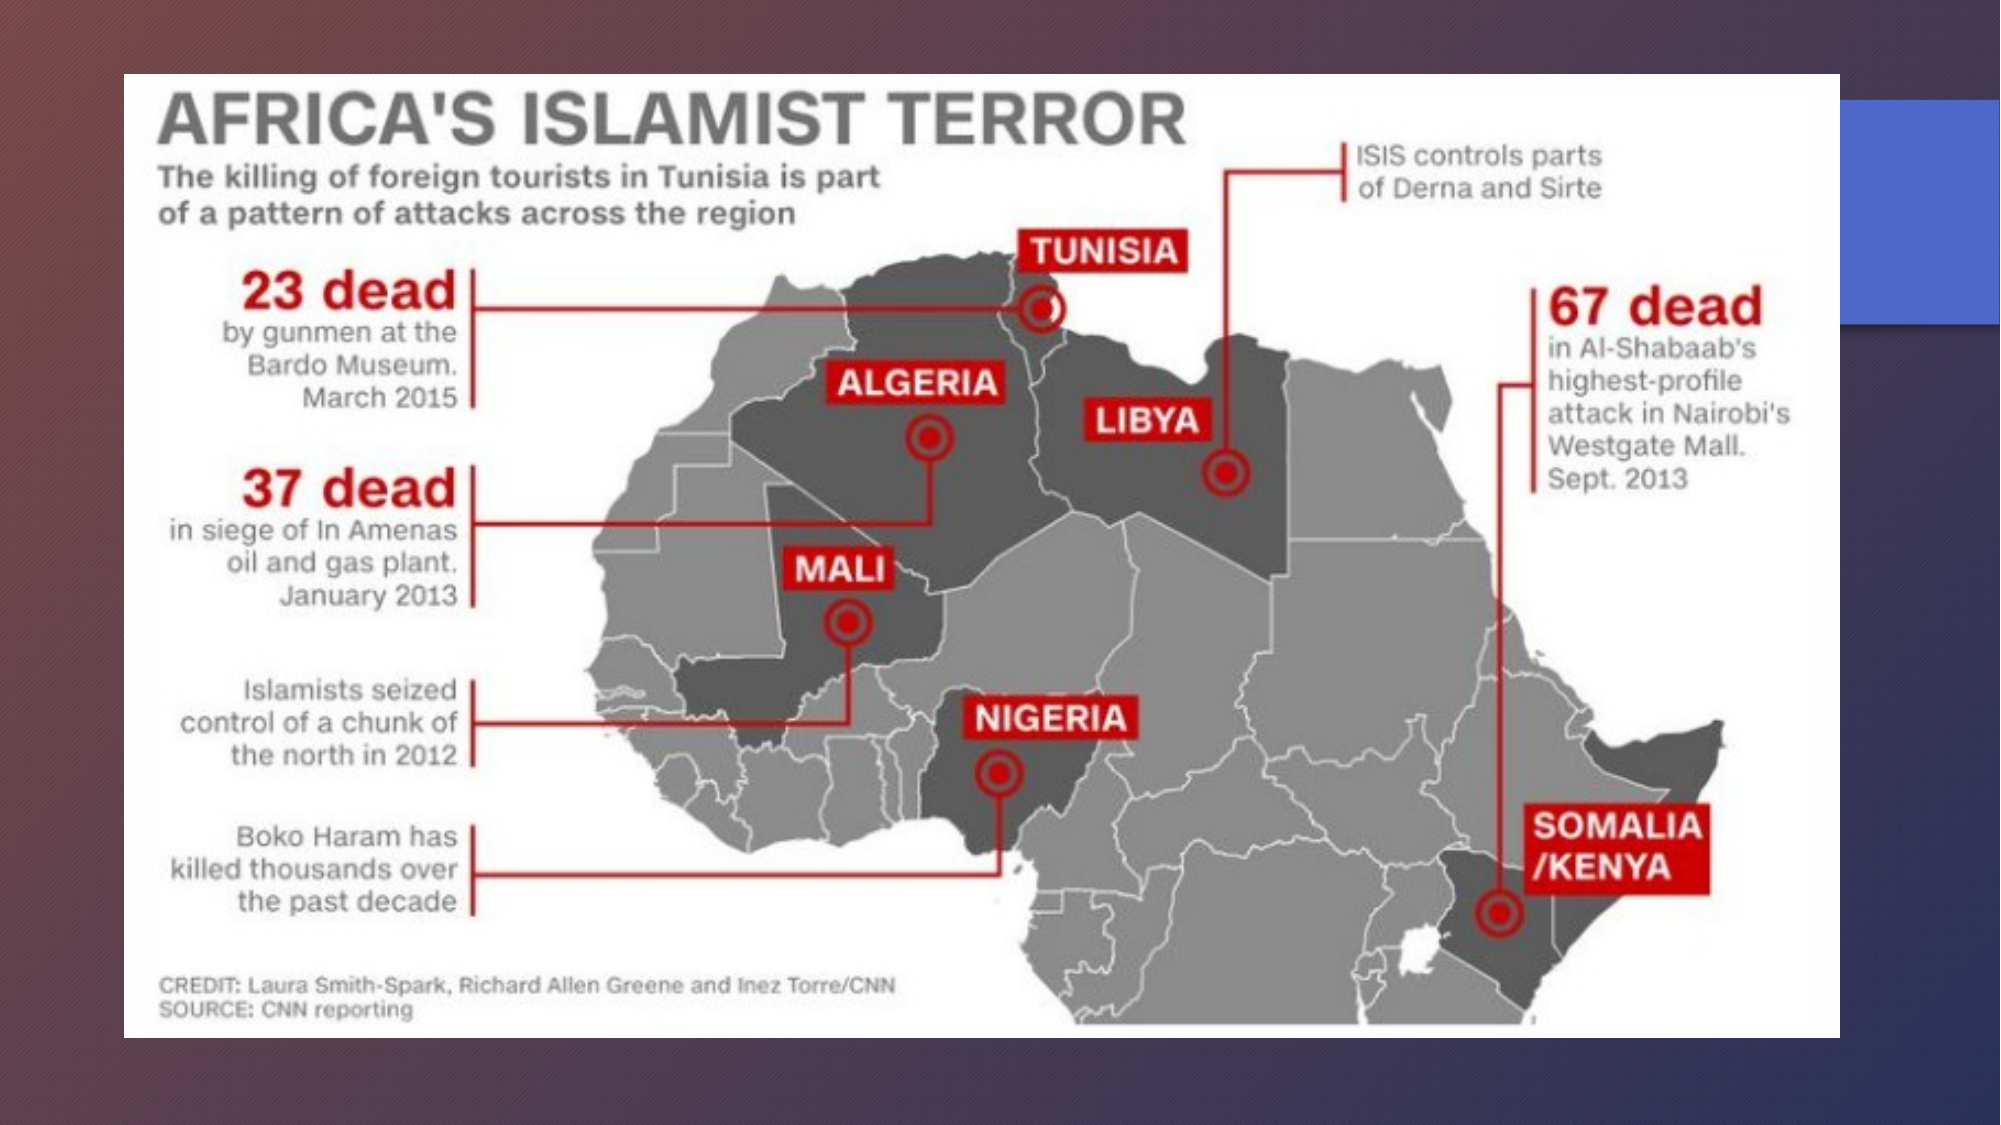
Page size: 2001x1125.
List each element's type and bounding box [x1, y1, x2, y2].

picture [124, 74, 2000, 1038]
